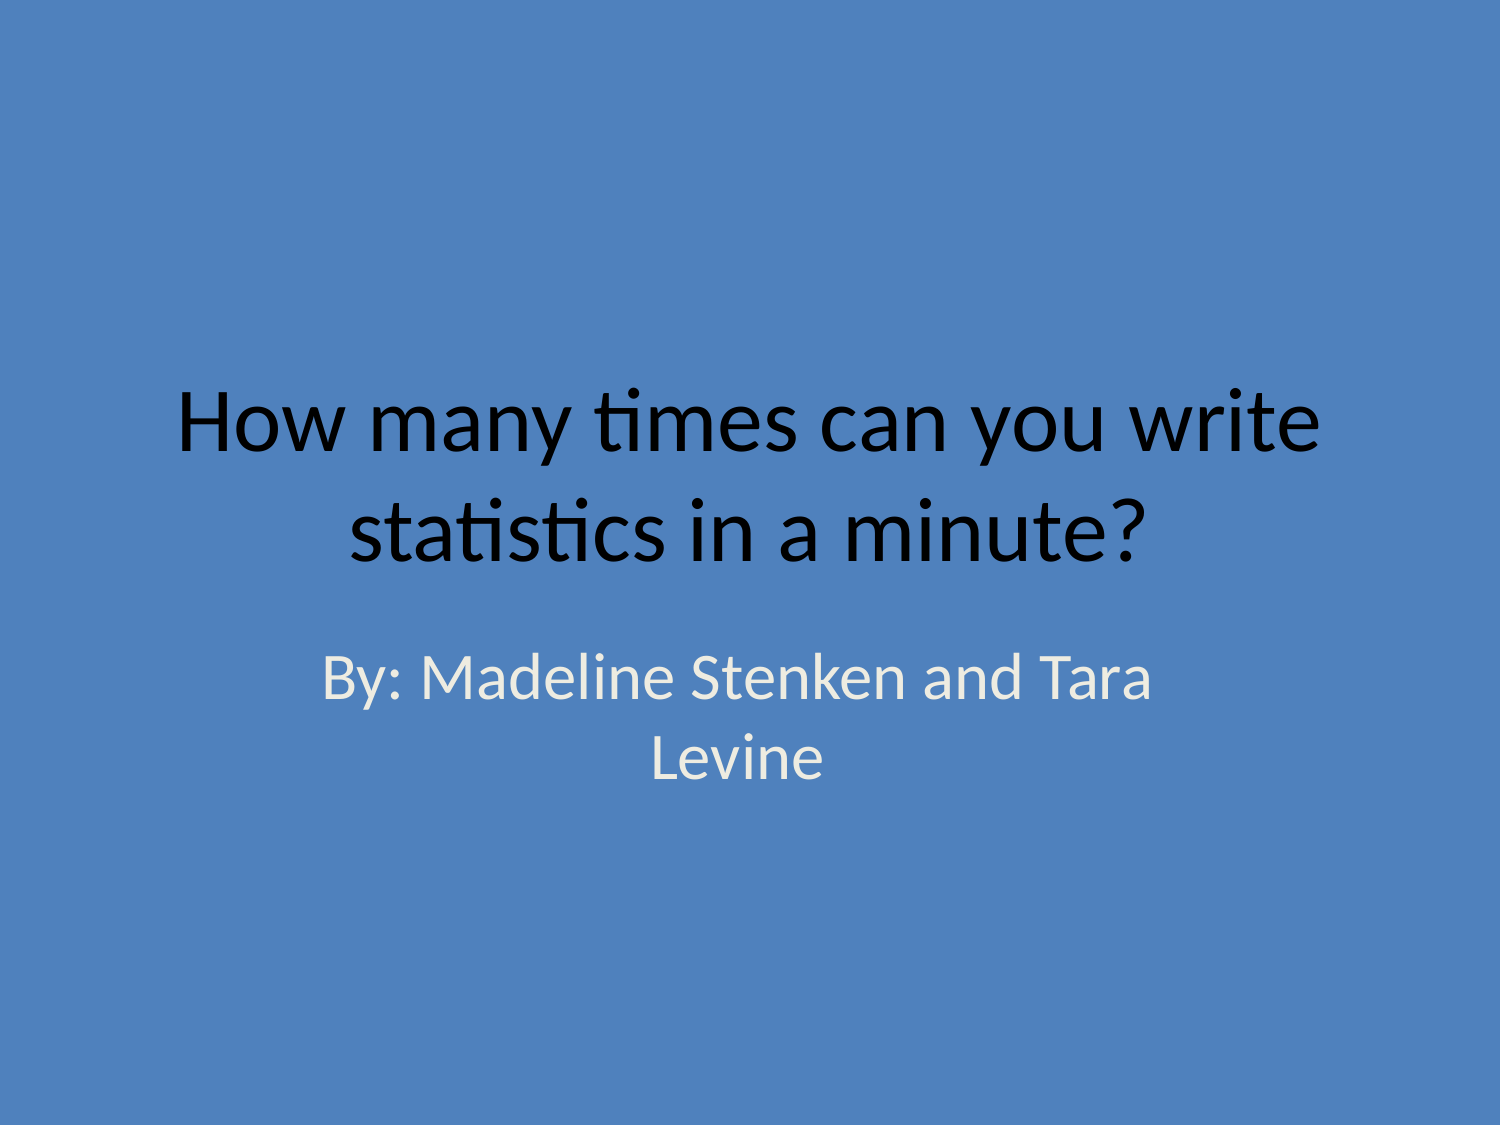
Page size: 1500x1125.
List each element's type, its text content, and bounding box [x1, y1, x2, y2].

title How many times can you write statistics in a minute? [112, 349, 1388, 591]
subtitle By: Madeline Stenken and Tara Levine [212, 624, 1263, 913]
